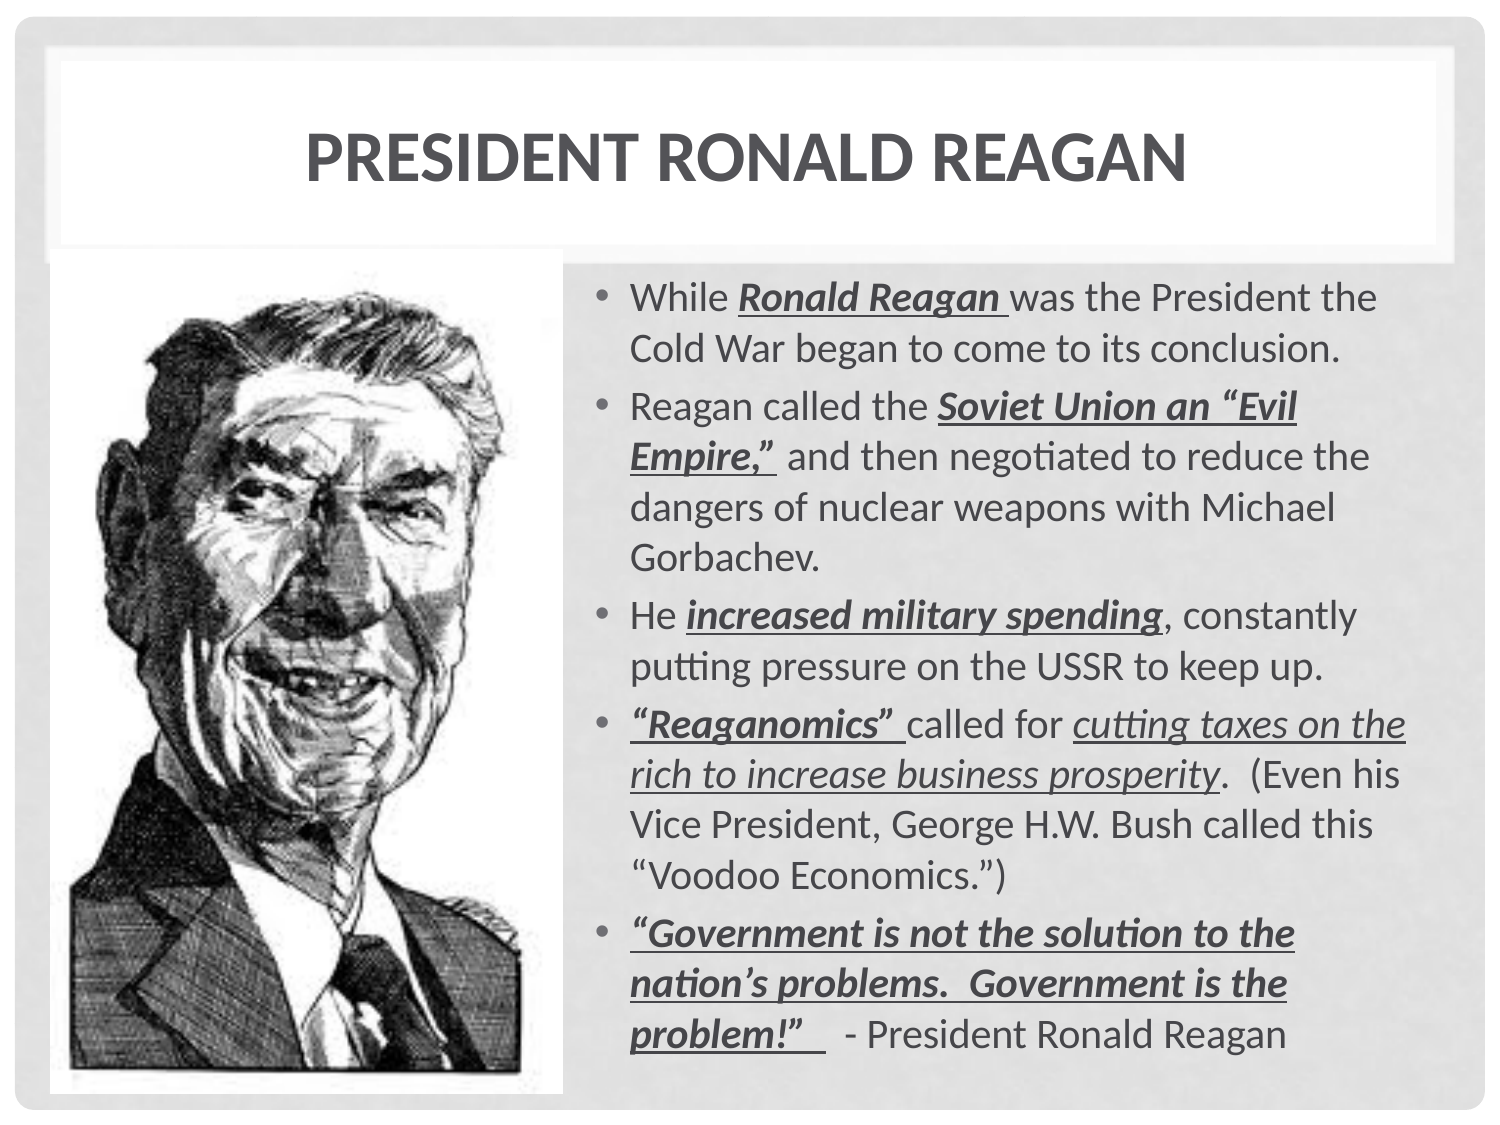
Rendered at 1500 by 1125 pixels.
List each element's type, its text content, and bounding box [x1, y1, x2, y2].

title President Ronald Reagan [69, 66, 1425, 238]
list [49, 249, 563, 1094]
list While Ronald Reagan was the President the Cold War began to come to its conclusion. Reagan called the Soviet Union an “Evil Empire,” and then negotiated to reduce the dangers of nuclear weapons with Michael Gorbachev. He increased military spending, constantly putting pressure on the USSR to keep up. “Reaganomics” called for cutting taxes on the rich to increase business prosperity. (Even his Vice President, George H.W. Bush called this “Voodoo Economics.”) “Government is not the solution to the nation’s problems. Government is the problem!” - President Ronald Reagan [563, 262, 1450, 1075]
